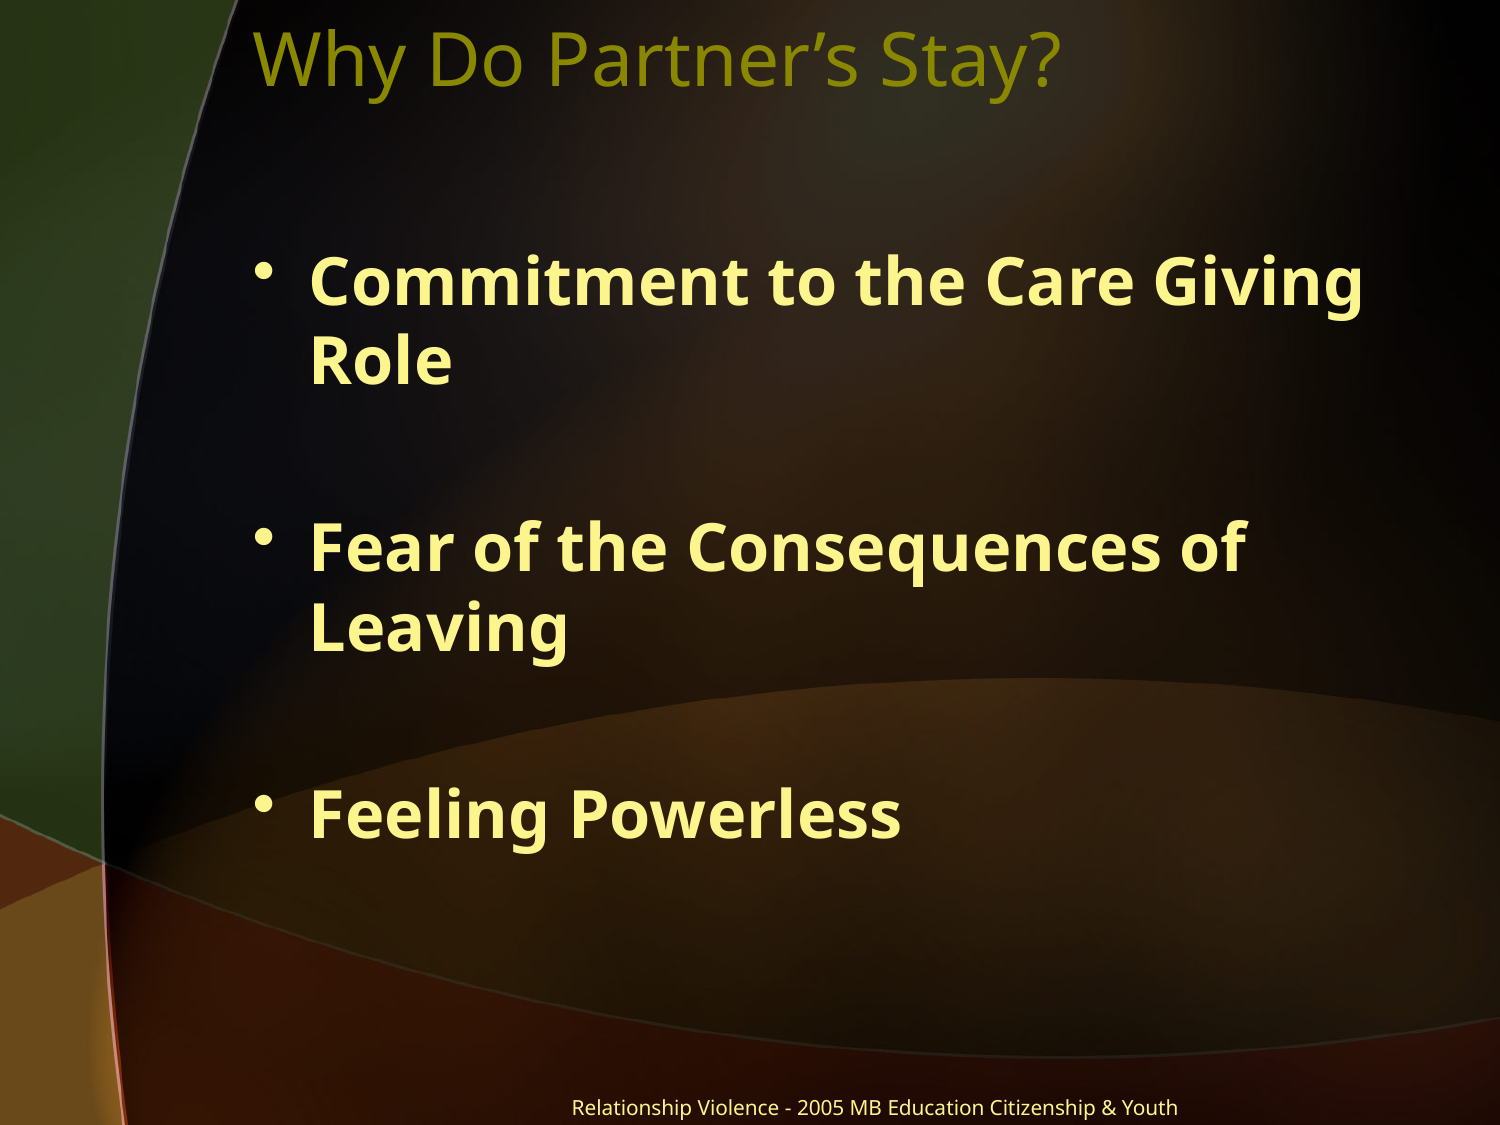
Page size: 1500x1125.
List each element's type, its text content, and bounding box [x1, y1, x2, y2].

title Why Do Partner’s Stay? [237, 0, 1500, 113]
list Commitment to the Care Giving Role Fear of the Consequences of Leaving Feeling Powerless [237, 137, 1500, 1063]
picture [0, 0, 1500, 1125]
footer Relationship Violence - 2005 MB Education Citizenship & Youth [512, 1087, 1238, 1125]
